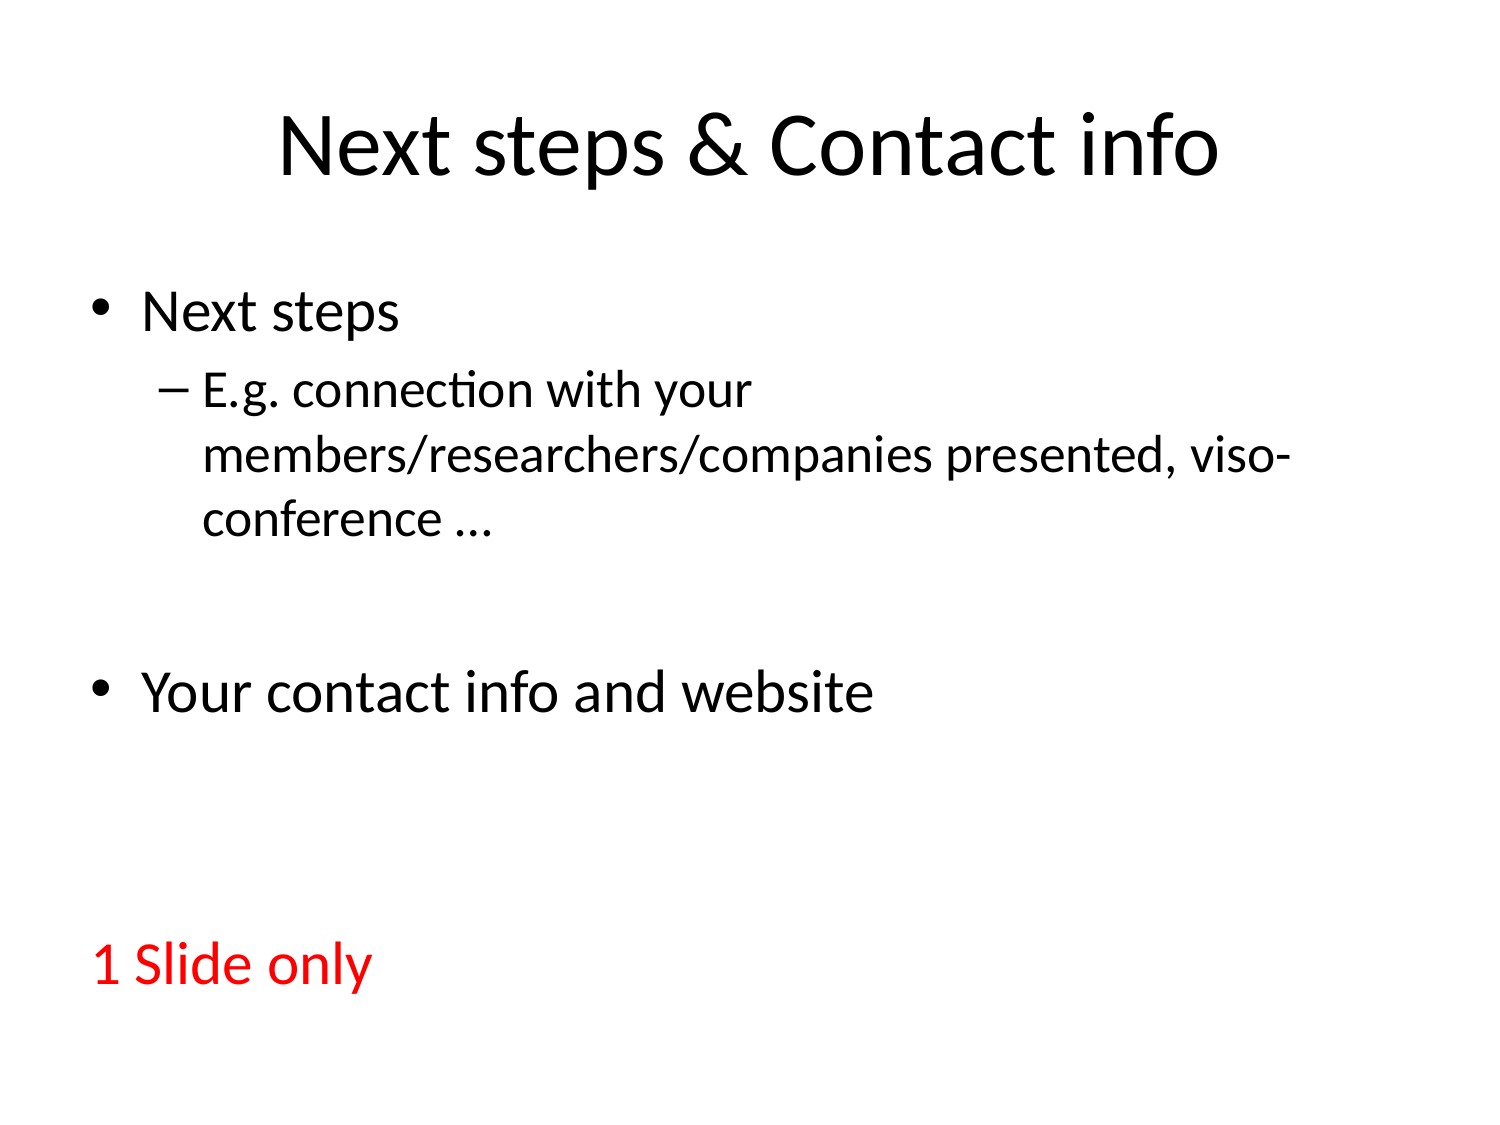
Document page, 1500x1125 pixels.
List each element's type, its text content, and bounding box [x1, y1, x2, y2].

title Next steps & Contact info [75, 45, 1425, 233]
list Next steps E.g. connection with your members/researchers/companies presented, viso-conference … Your contact info and website 1 Slide only [75, 262, 1425, 1005]
